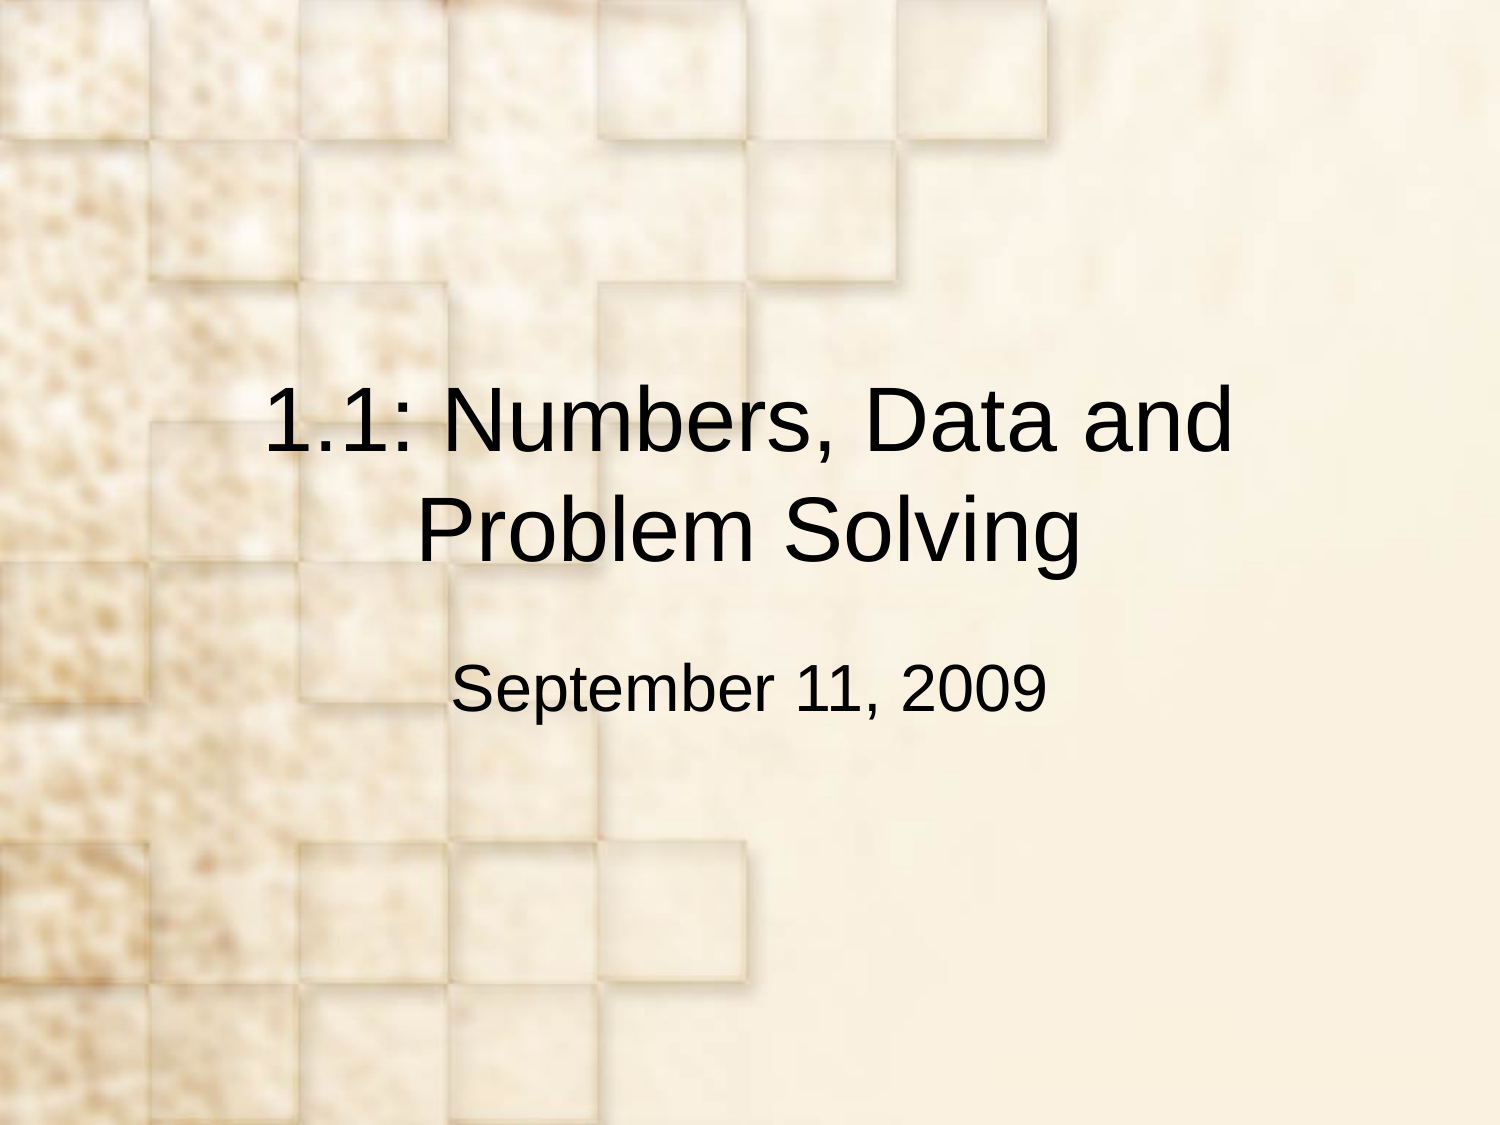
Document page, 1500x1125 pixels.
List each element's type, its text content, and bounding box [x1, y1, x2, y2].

title 1.1: Numbers, Data and Problem Solving [112, 349, 1388, 591]
subtitle September 11, 2009 [224, 637, 1276, 926]
picture [0, 0, 1500, 1125]
